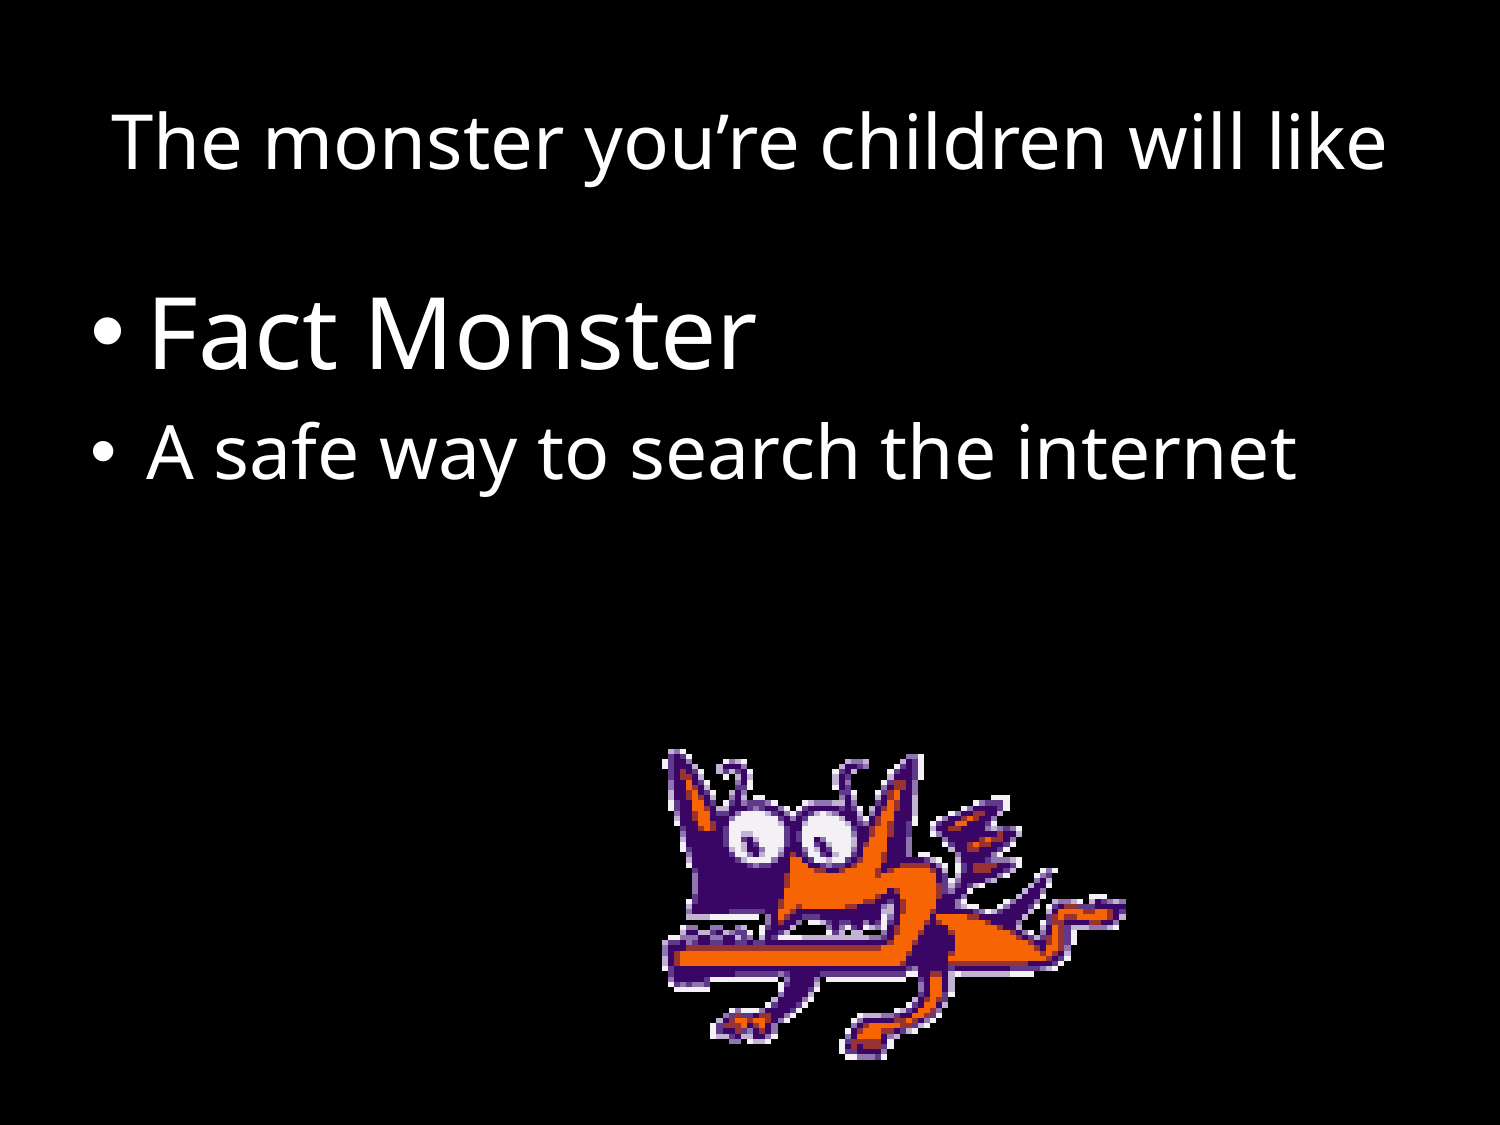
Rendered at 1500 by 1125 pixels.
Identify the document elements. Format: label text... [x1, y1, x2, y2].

list Fact Monster A safe way to search the internet [75, 262, 1425, 1005]
picture [662, 749, 1126, 1060]
title The monster you’re children will like [75, 45, 1425, 233]
